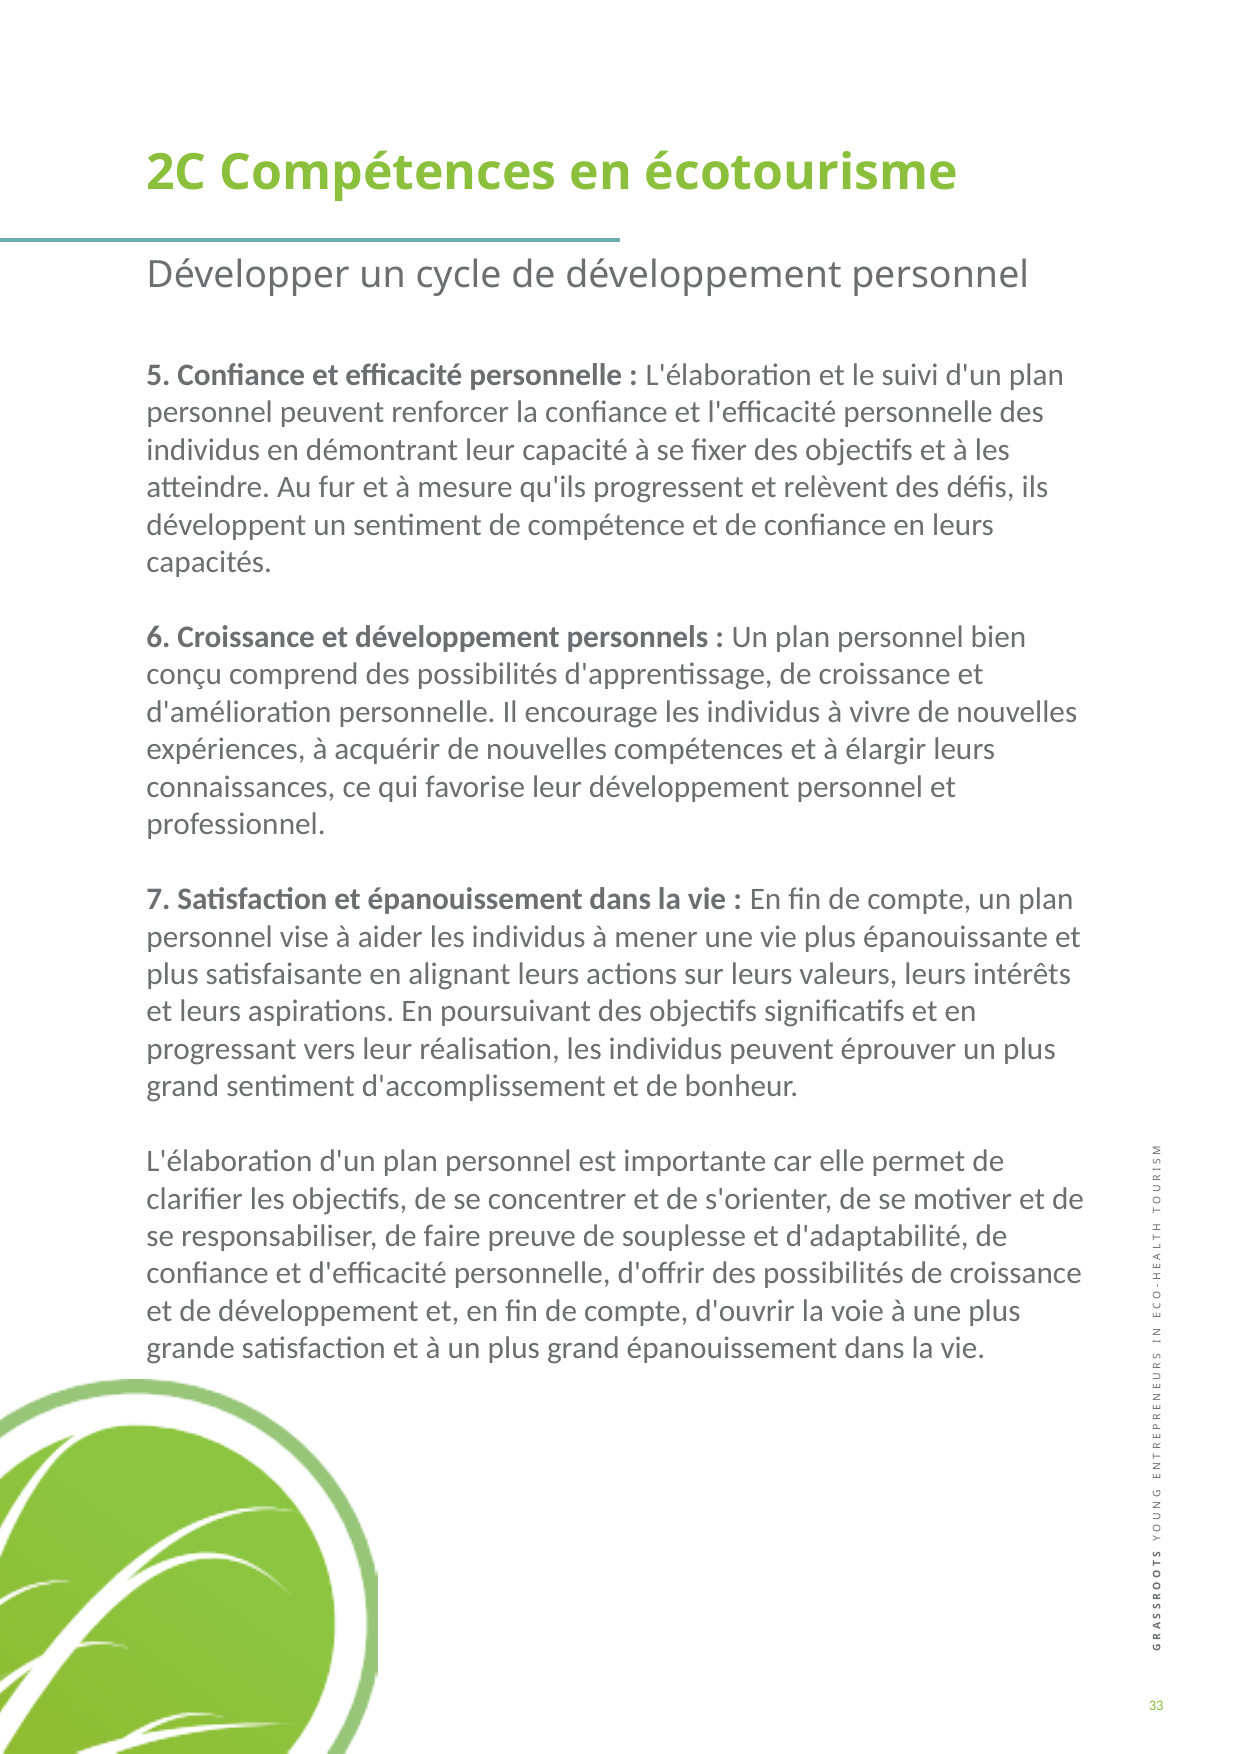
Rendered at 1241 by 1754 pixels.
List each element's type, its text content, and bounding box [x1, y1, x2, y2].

list Développer un cycle de développement personnel [131, 242, 1109, 371]
list 5. Confiance et efficacité personnelle : L'élaboration et le suivi d'un plan personnel peuvent renforcer la confiance et l'efficacité personnelle des individus en démontrant leur capacité à se fixer des objectifs et à les atteindre. Au fur et à mesure qu'ils progressent et relèvent des défis, ils développent un sentiment de compétence et de confiance en leurs capacités. 6. Croissance et développement personnels : Un plan personnel bien conçu comprend des possibilités d'apprentissage, de croissance et d'amélioration personnelle. Il encourage les individus à vivre de nouvelles expériences, à acquérir de nouvelles compétences et à élargir leurs connaissances, ce qui favorise leur développement personnel et professionnel. 7. Satisfaction et épanouissement dans la vie : En fin de compte, un plan personnel vise à aider les individus à mener une vie plus épanouissante et plus satisfaisante en alignant leurs actions sur leurs valeurs, leurs intérêts et leurs aspirations. En poursuivant des objectifs significatifs et en progressant vers leur réalisation, les individus peuvent éprouver un plus grand sentiment d'accomplissement et de bonheur. L'élaboration d'un plan personnel est importante car elle permet de clarifier les objectifs, de se concentrer et de s'orienter, de se motiver et de se responsabiliser, de faire preuve de souplesse et d'adaptabilité, de confiance et d'efficacité personnelle, d'offrir des possibilités de croissance et de développement et, en fin de compte, d'ouvrir la voie à une plus grande satisfaction et à un plus grand épanouissement dans la vie. [131, 371, 1109, 1561]
slide_number 33 [1125, 1666, 1187, 1743]
list 2C Compétences en écotourisme [131, 132, 1109, 242]
